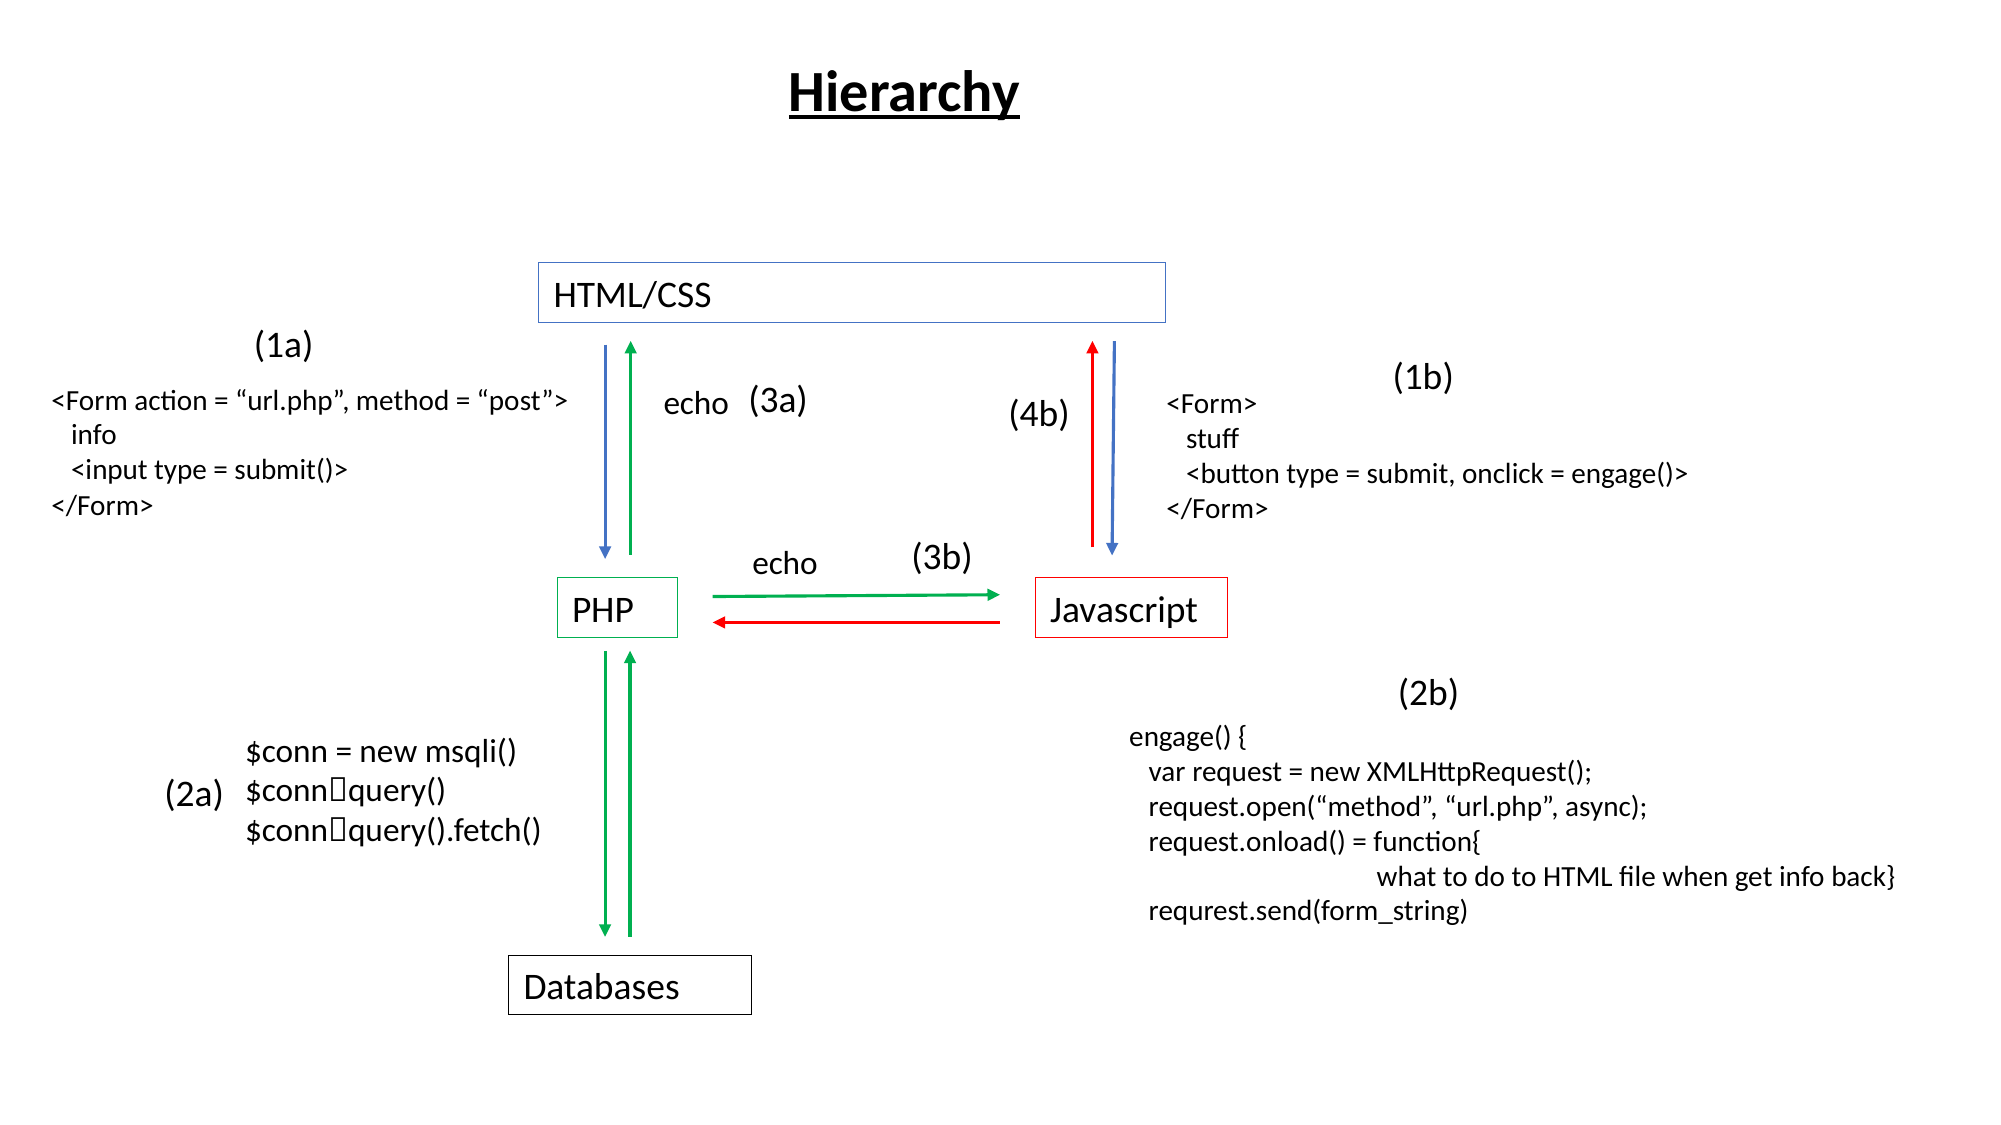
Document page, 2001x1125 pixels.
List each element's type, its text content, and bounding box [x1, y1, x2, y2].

text_box Hierarchy [774, 45, 1115, 131]
text_box engage() { var request = new XMLHttpRequest(); request.open(“method”, “url.php”, async); request.onload() = function{ what to do to HTML file when get info back} requrest.send(form_string) [1114, 709, 1914, 935]
text_box Databases [508, 955, 752, 1015]
text_box (3b) [896, 525, 988, 585]
text_box (2a) [149, 761, 239, 822]
text_box Javascript [1035, 577, 1228, 638]
text_box echo [648, 373, 819, 429]
text_box PHP [557, 577, 678, 638]
text_box (1b) [1377, 344, 1469, 405]
text_box (3a) [733, 367, 823, 428]
text_box (2b) [1383, 660, 1484, 721]
text_box (1a) [239, 312, 329, 372]
text_box <Form> stuff <button type = submit, onclick = engage()> </Form> [1151, 376, 1765, 532]
text_box <Form action = “url.php”, method = “post”> info <input type = submit()> </Form> [36, 373, 586, 529]
text_box (4b) [993, 381, 1085, 442]
text_box $conn = new msqli() $connquery() $connquery().fetch() [230, 721, 575, 856]
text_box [1111, 341, 1115, 556]
text_box HTML/CSS [538, 262, 1166, 323]
text_box echo [737, 533, 908, 589]
